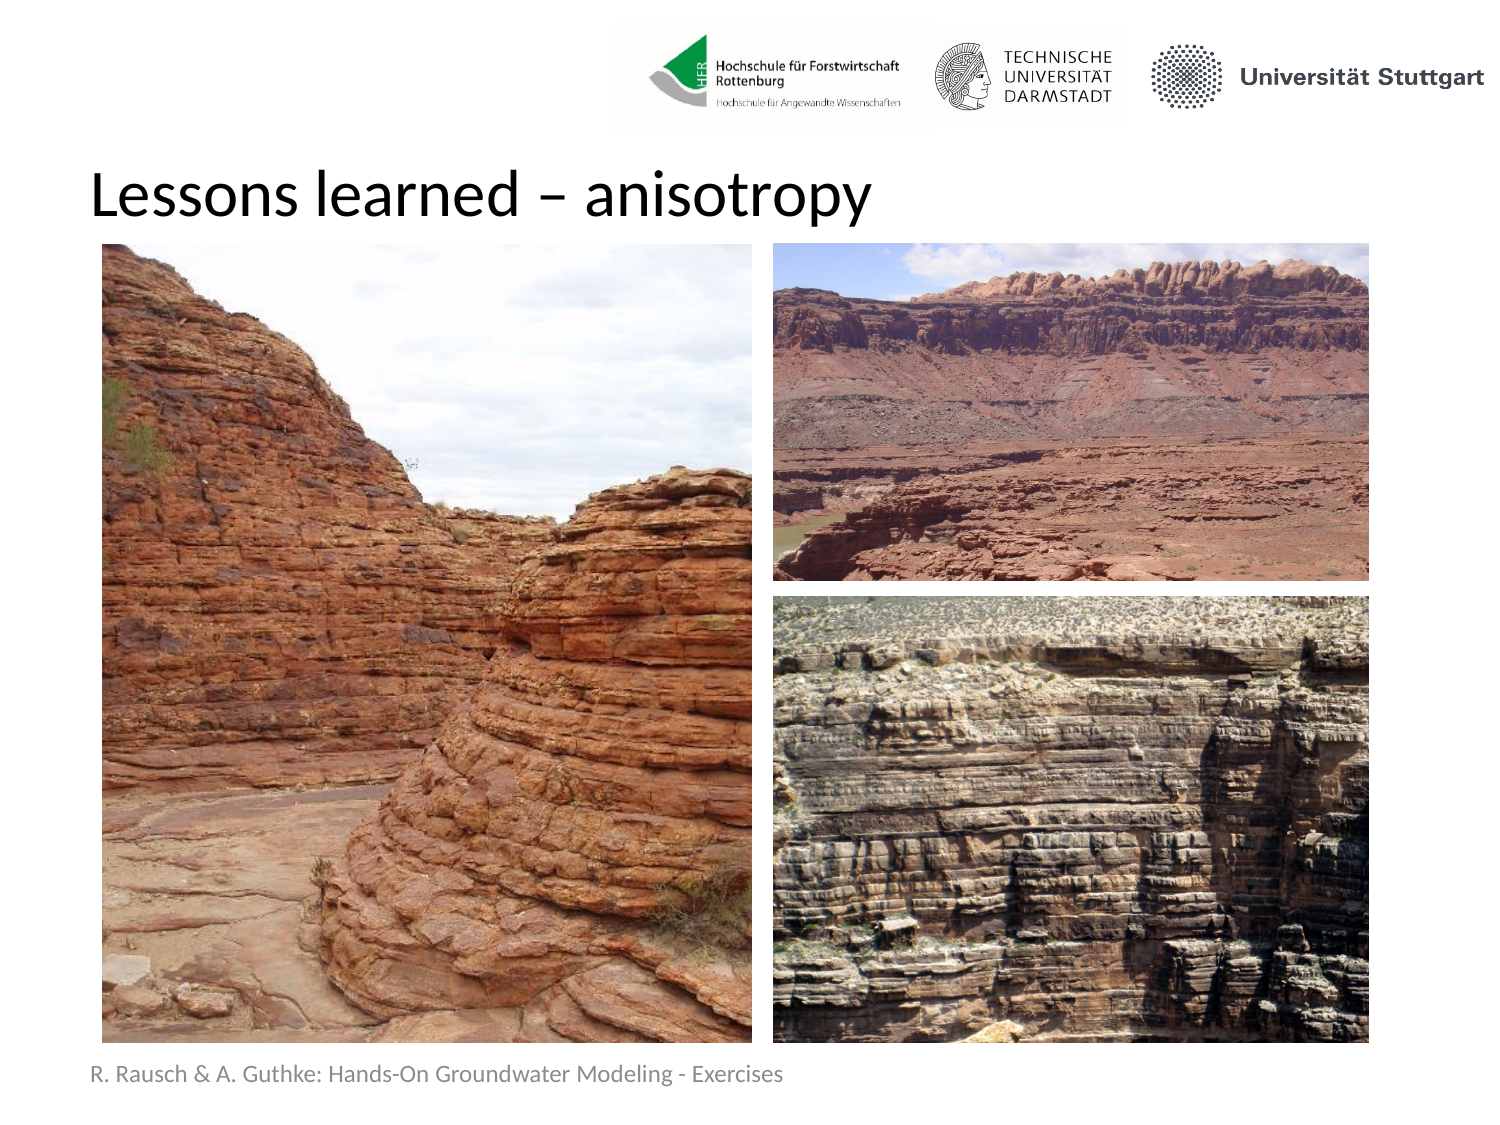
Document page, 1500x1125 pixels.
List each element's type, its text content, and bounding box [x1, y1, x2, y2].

picture [102, 243, 752, 1043]
title Lessons learned – anisotropy [75, 136, 1425, 244]
slide_number R. Rausch & A. Guthke: Hands-On Groundwater Modeling - Exercises [75, 1042, 916, 1103]
picture [773, 596, 1369, 1043]
picture [1151, 44, 1491, 109]
picture [773, 243, 1369, 582]
picture [611, 22, 1129, 131]
